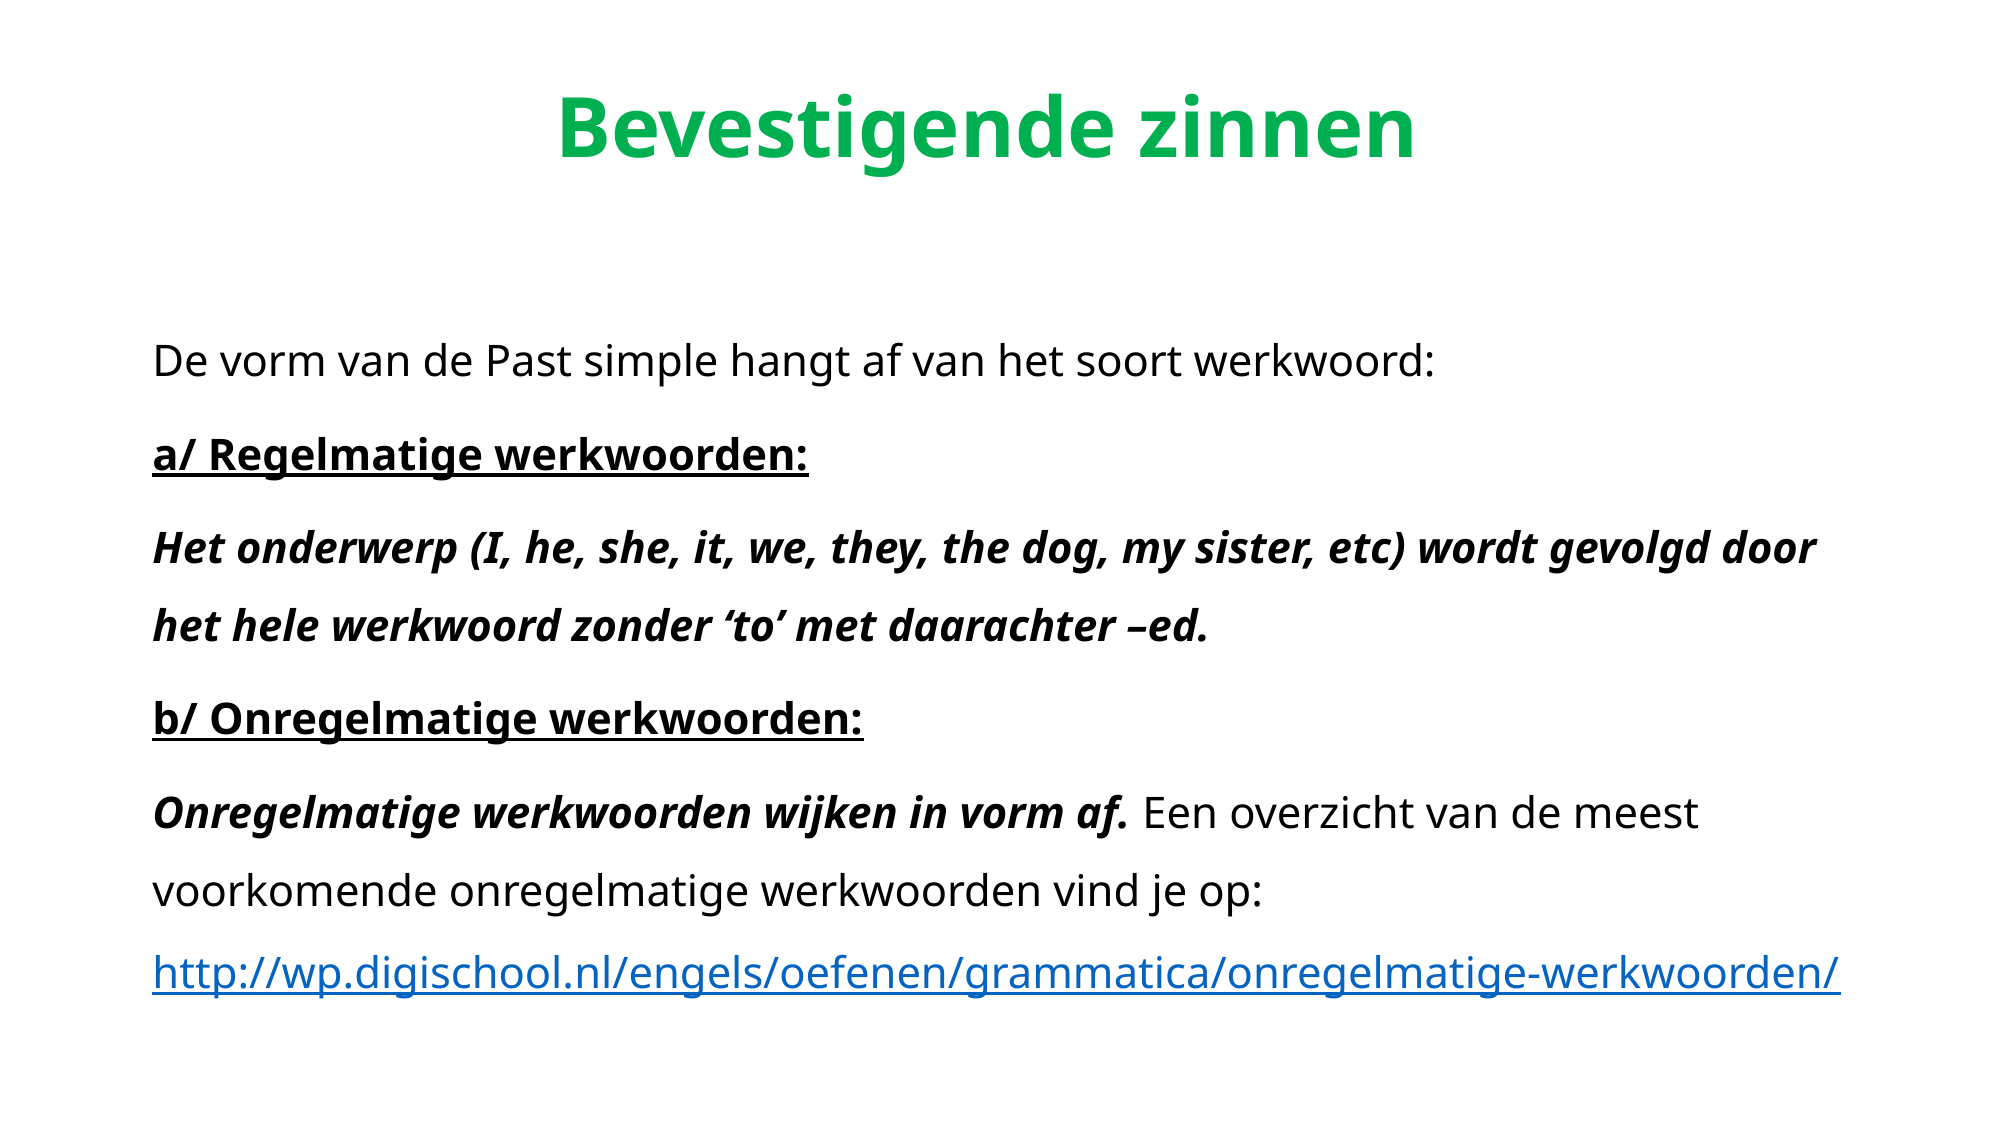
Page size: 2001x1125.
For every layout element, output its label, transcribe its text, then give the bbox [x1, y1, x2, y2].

list De vorm van de Past simple hangt af van het soort werkwoord: a/ Regelmatige werkwoorden: Het onderwerp (I, he, she, it, we, they, the dog, my sister, etc) wordt gevolgd door het hele werkwoord zonder ‘to’ met daarachter –ed. b/ Onregelmatige werkwoorden: Onregelmatige werkwoorden wijken in vorm af. Een overzicht van de meest voorkomende onregelmatige werkwoorden vind je op: http://wp.digischool.nl/engels/oefenen/grammatica/onregelmatige-werkwoorden/ [137, 299, 1863, 1014]
title Bevestigende zinnen [137, 59, 1837, 203]
